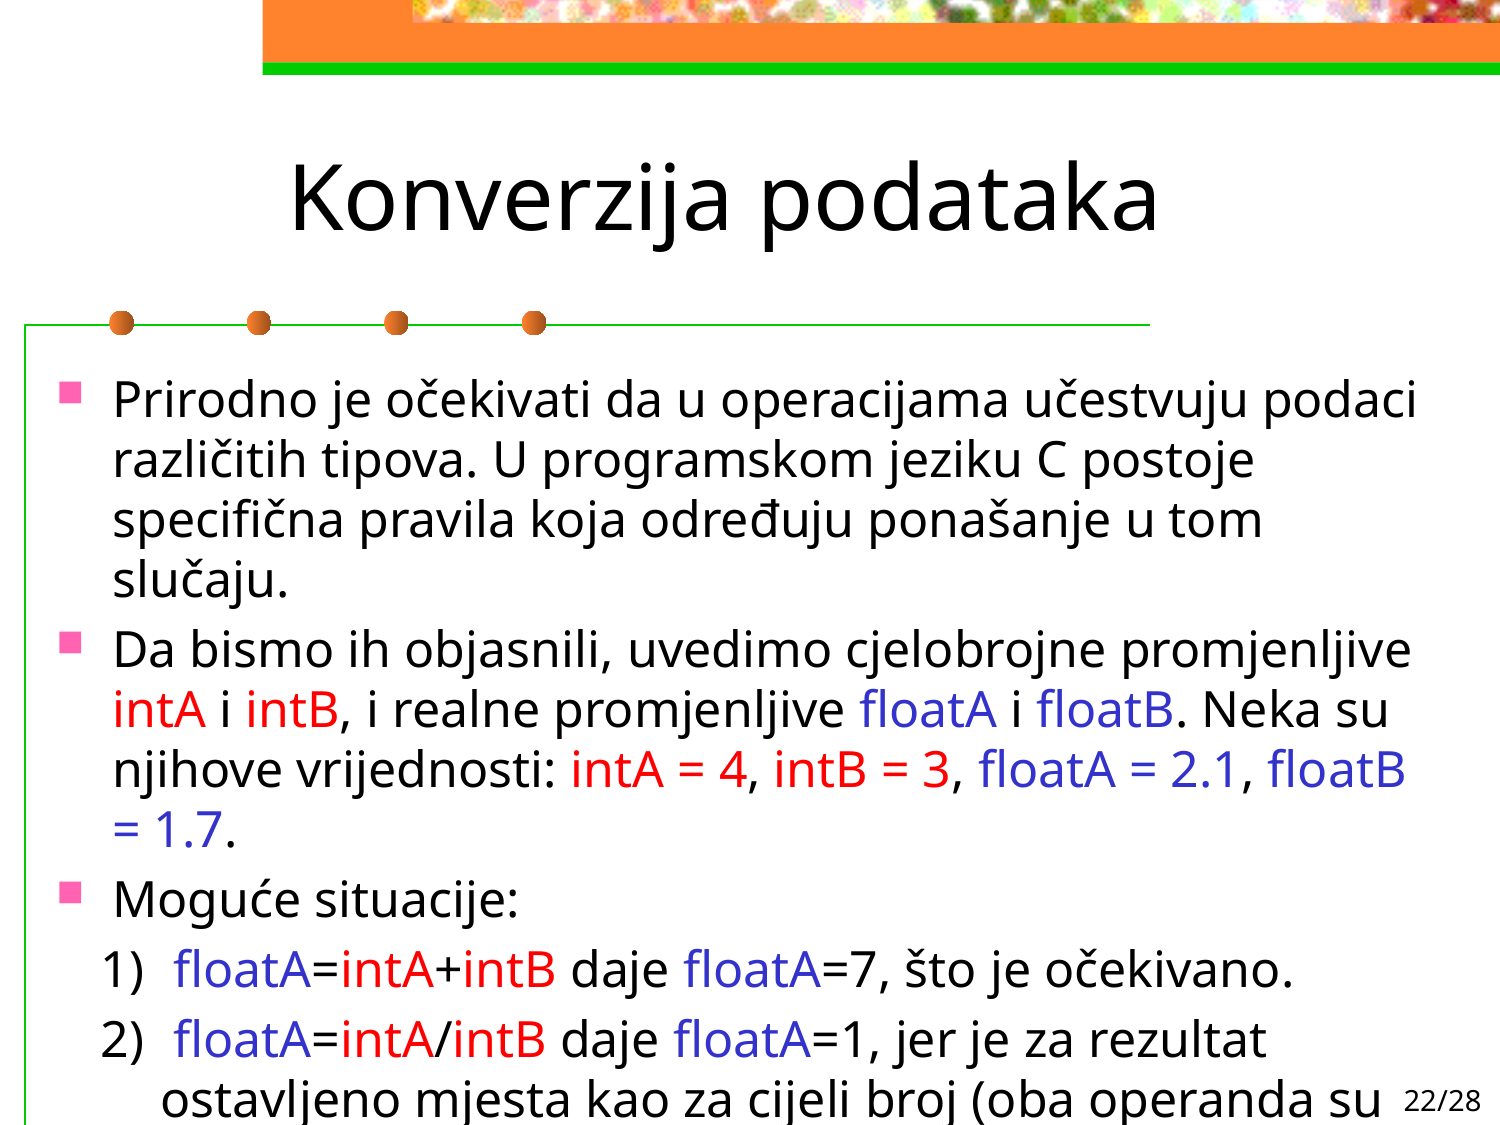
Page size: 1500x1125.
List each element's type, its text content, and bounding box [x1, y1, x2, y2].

slide_number 22/28 [1364, 1049, 1497, 1125]
picture [412, 0, 1500, 23]
list Prirodno je očekivati da u operacijama učestvuju podaci različitih tipova. U programskom jeziku C postoje specifična pravila koja određuju ponašanje u tom slučaju. Da bismo ih objasnili, uvedimo cjelobrojne promjenljive intA i intB, i realne promjenljive floatA i floatB. Neka su njihove vrijednosti: intA = 4, intB = 3, floatA = 2.1, floatB = 1.7. Moguće situacije: floatA=intA+intB daje floatA=7, što je očekivano. floatA=intA/intB daje floatA=1, jer je za rezultat ostavljeno mjesta kao za cijeli broj (oba operanda su cijeli brojevi) i dolazi do odsjecanja necjelobrojnog dijela. [41, 360, 1459, 1035]
title Konverzija podataka [87, 99, 1363, 288]
